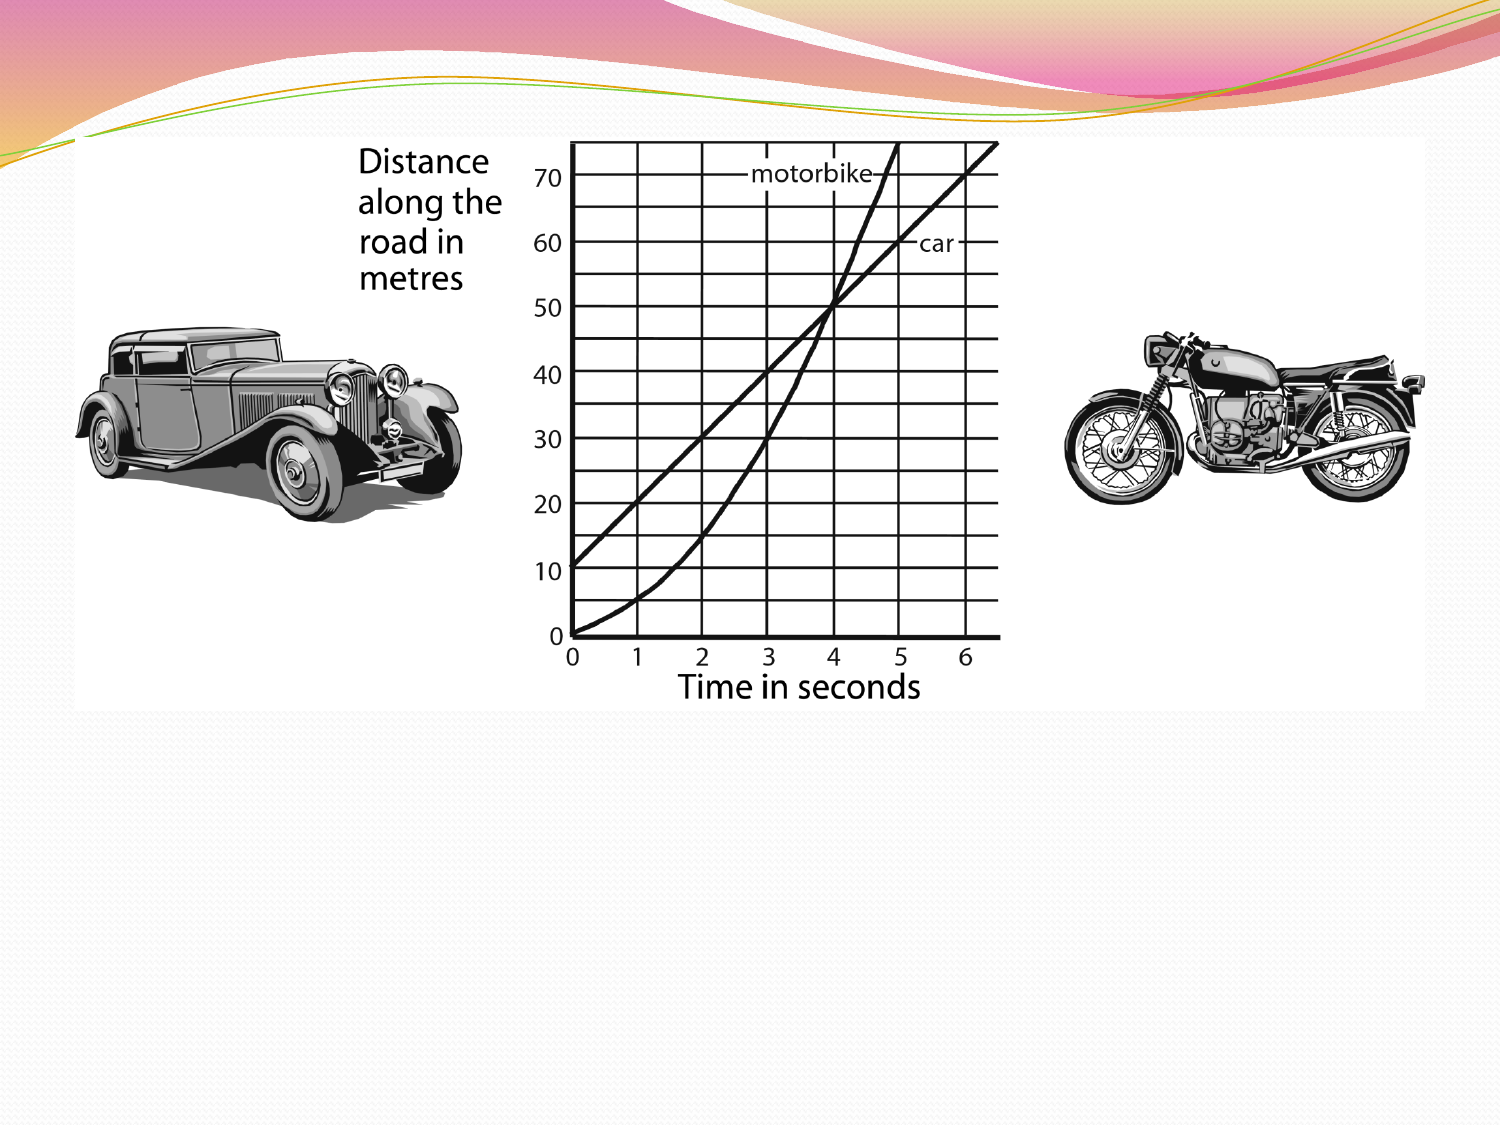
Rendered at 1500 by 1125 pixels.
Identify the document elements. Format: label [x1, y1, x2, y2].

list [74, 137, 1426, 712]
